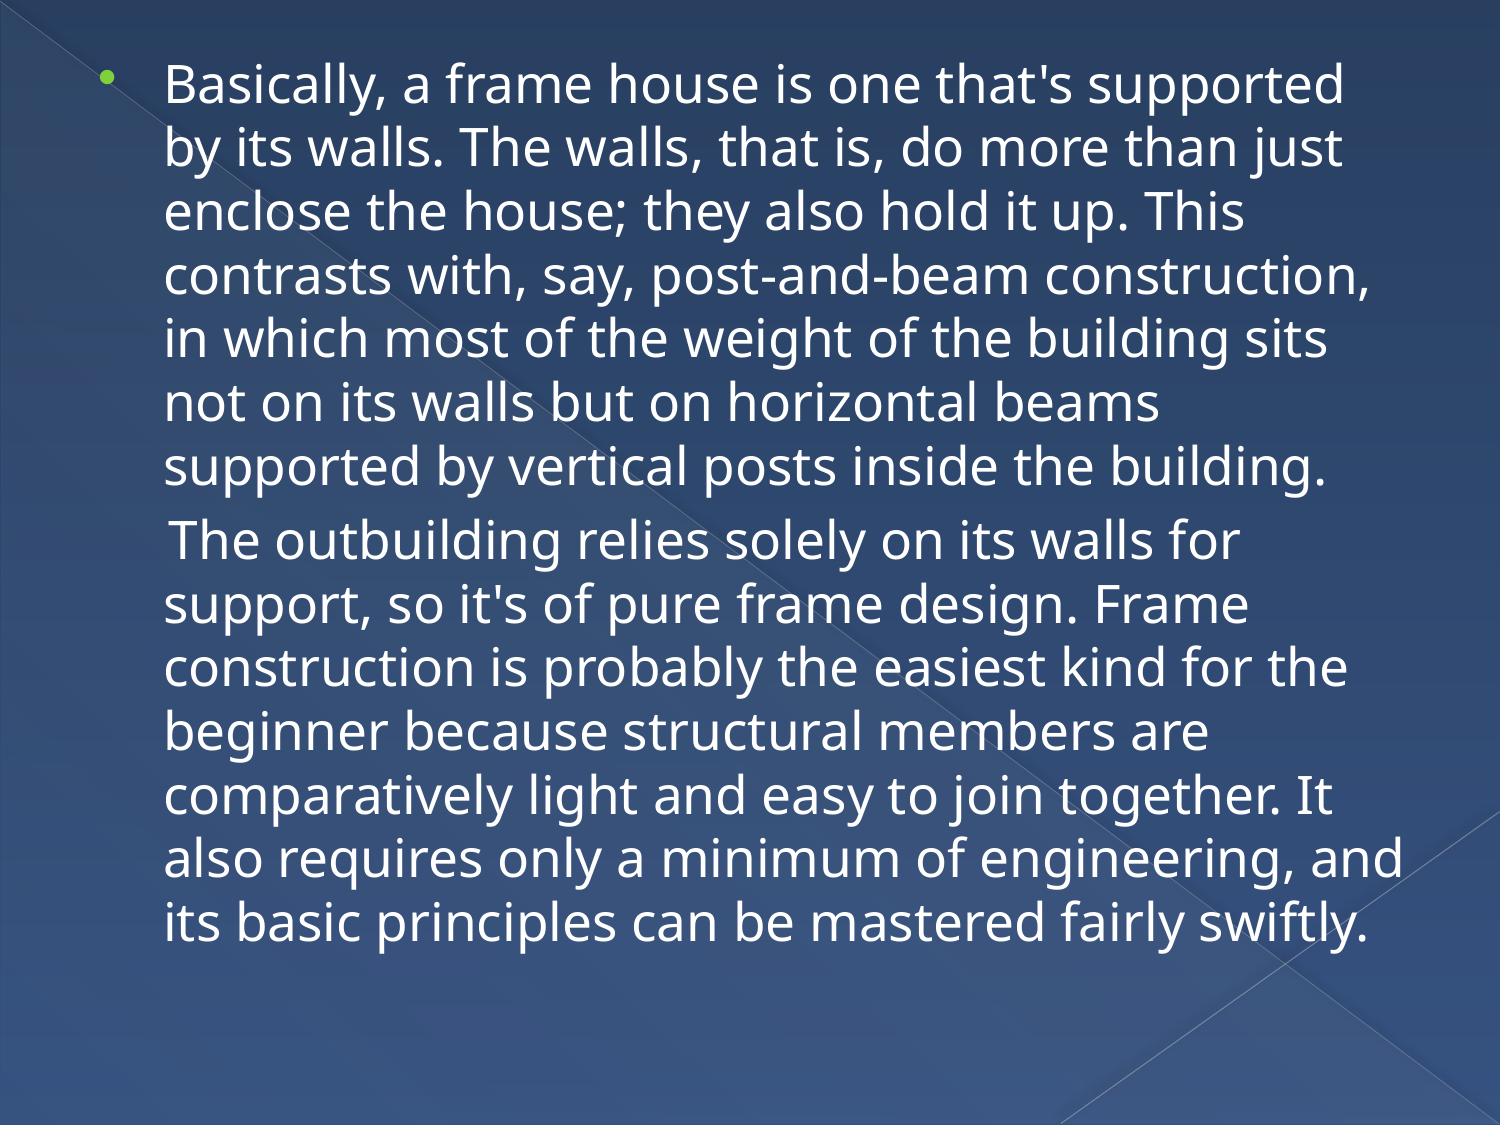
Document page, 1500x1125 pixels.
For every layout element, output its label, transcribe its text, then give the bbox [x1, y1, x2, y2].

list Basically, a frame house is one that's supported by its walls. The walls, that is, do more than just enclose the house; they also hold it up. This contrasts with, say, post-and-beam construction, in which most of the weight of the building sits not on its walls but on horizontal beams supported by vertical posts inside the building. The outbuilding relies solely on its walls for support, so it's of pure frame design. Frame construction is probably the easiest kind for the beginner because structural members are comparatively light and easy to join together. It also requires only a minimum of engineering, and its basic principles can be mastered fairly swiftly. [75, 42, 1425, 1059]
